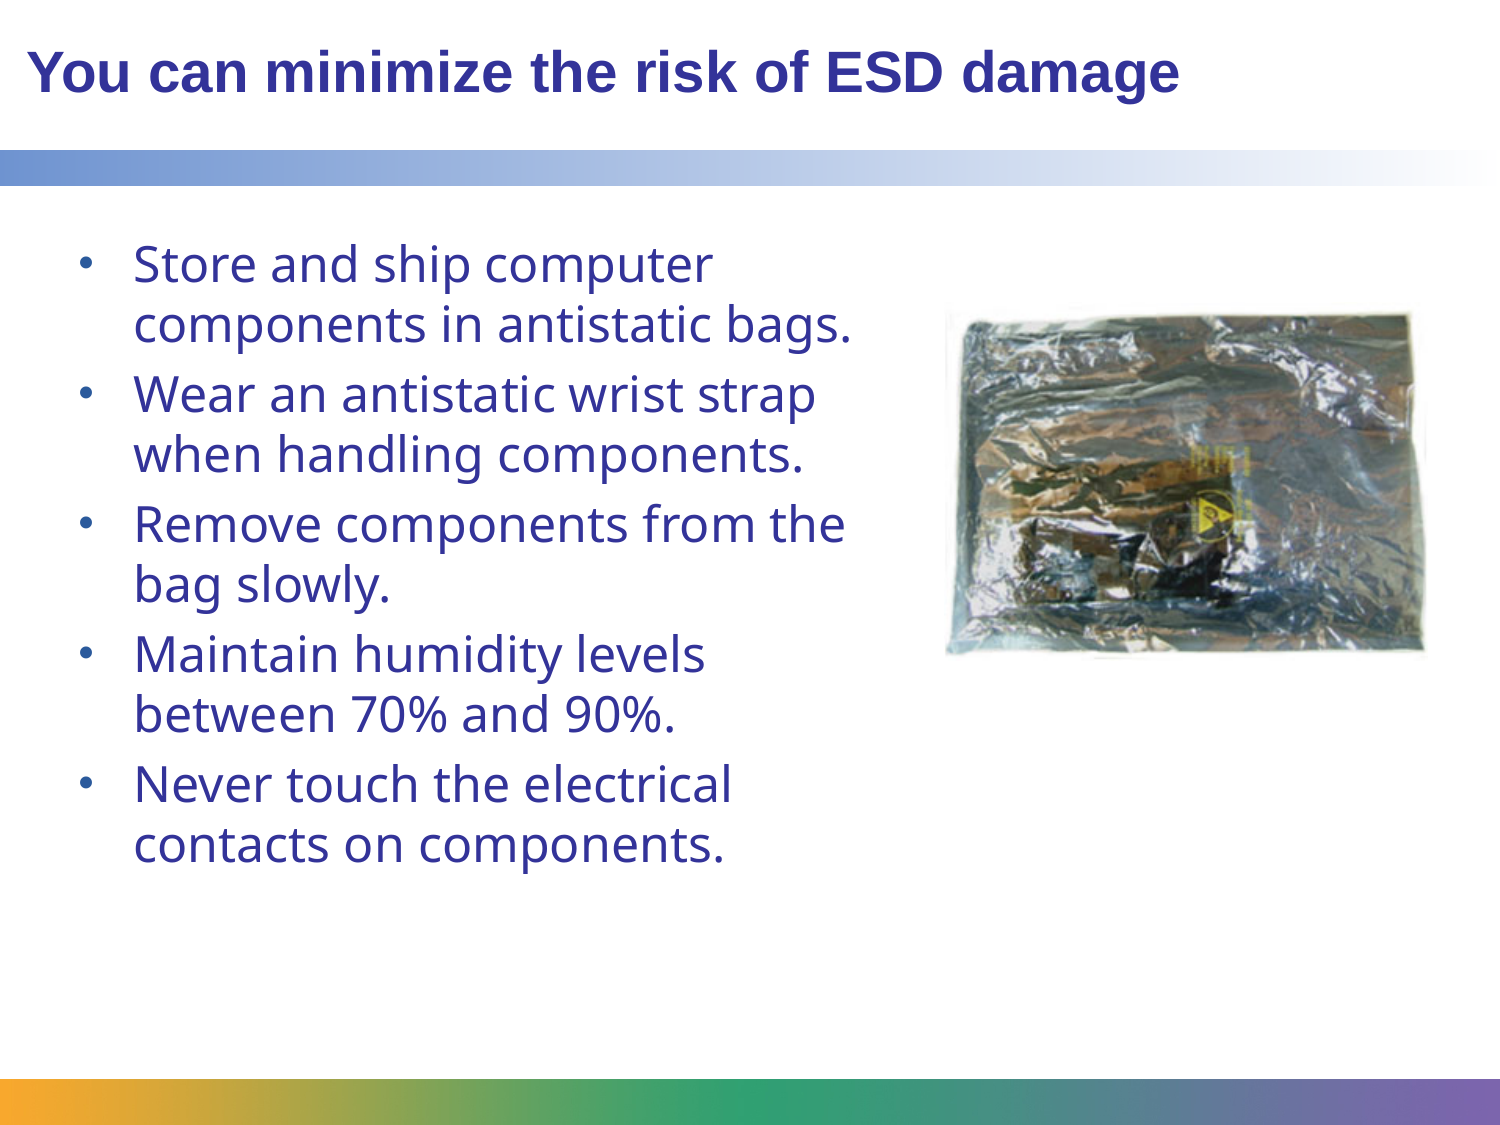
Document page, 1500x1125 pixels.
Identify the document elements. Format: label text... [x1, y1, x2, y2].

title You can minimize the risk of ESD damage [11, 0, 1447, 138]
picture [943, 302, 1428, 661]
list Store and ship computer components in antistatic bags. Wear an antistatic wrist strap when handling components. Remove components from the bag slowly. Maintain humidity levels between 70% and 90%. Never touch the electrical contacts on components. [62, 224, 900, 1013]
picture [0, 1079, 1500, 1125]
